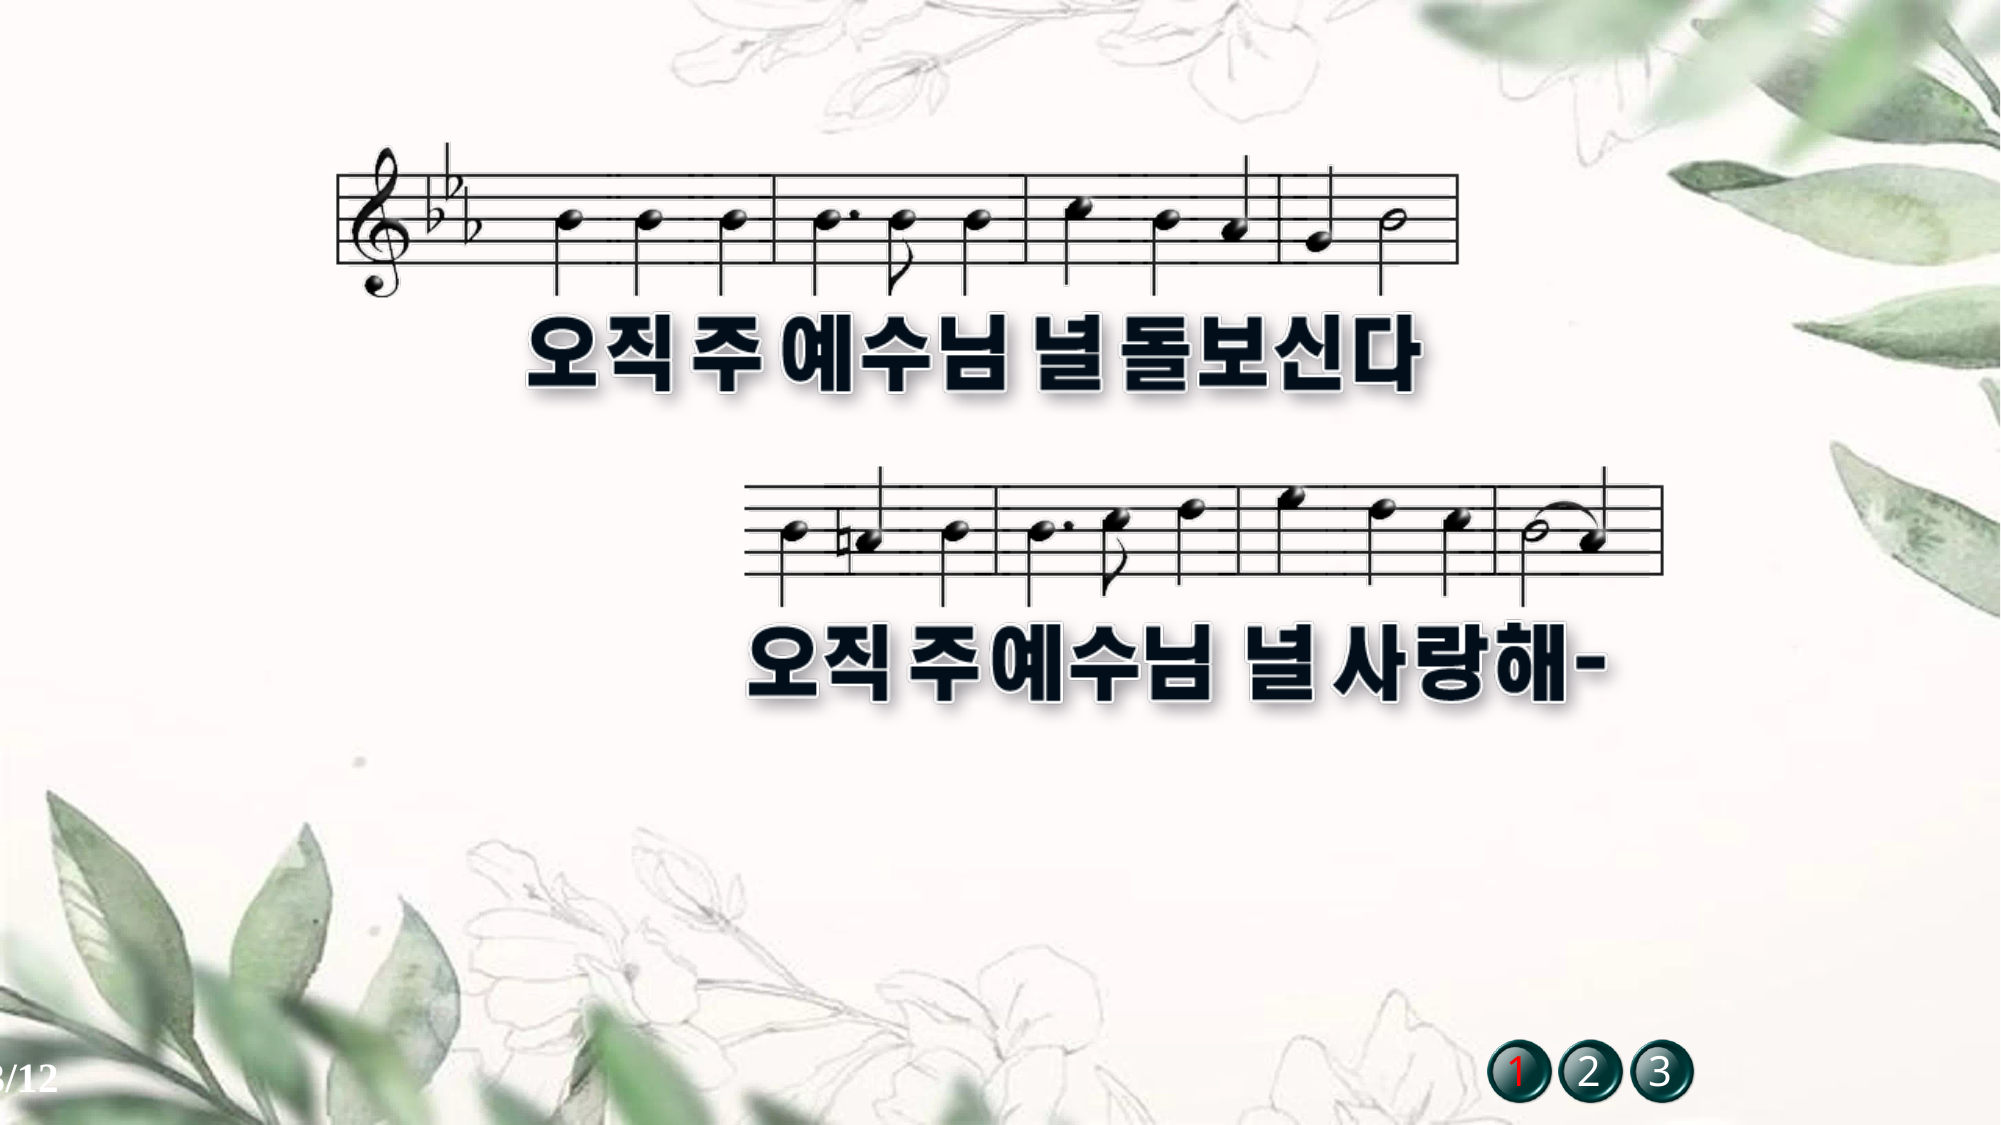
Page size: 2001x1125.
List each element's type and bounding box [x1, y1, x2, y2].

text_box [1627, 1035, 1697, 1106]
picture [0, 0, 2001, 1125]
text_box [1555, 1035, 1626, 1106]
text_box [1484, 1035, 1555, 1106]
